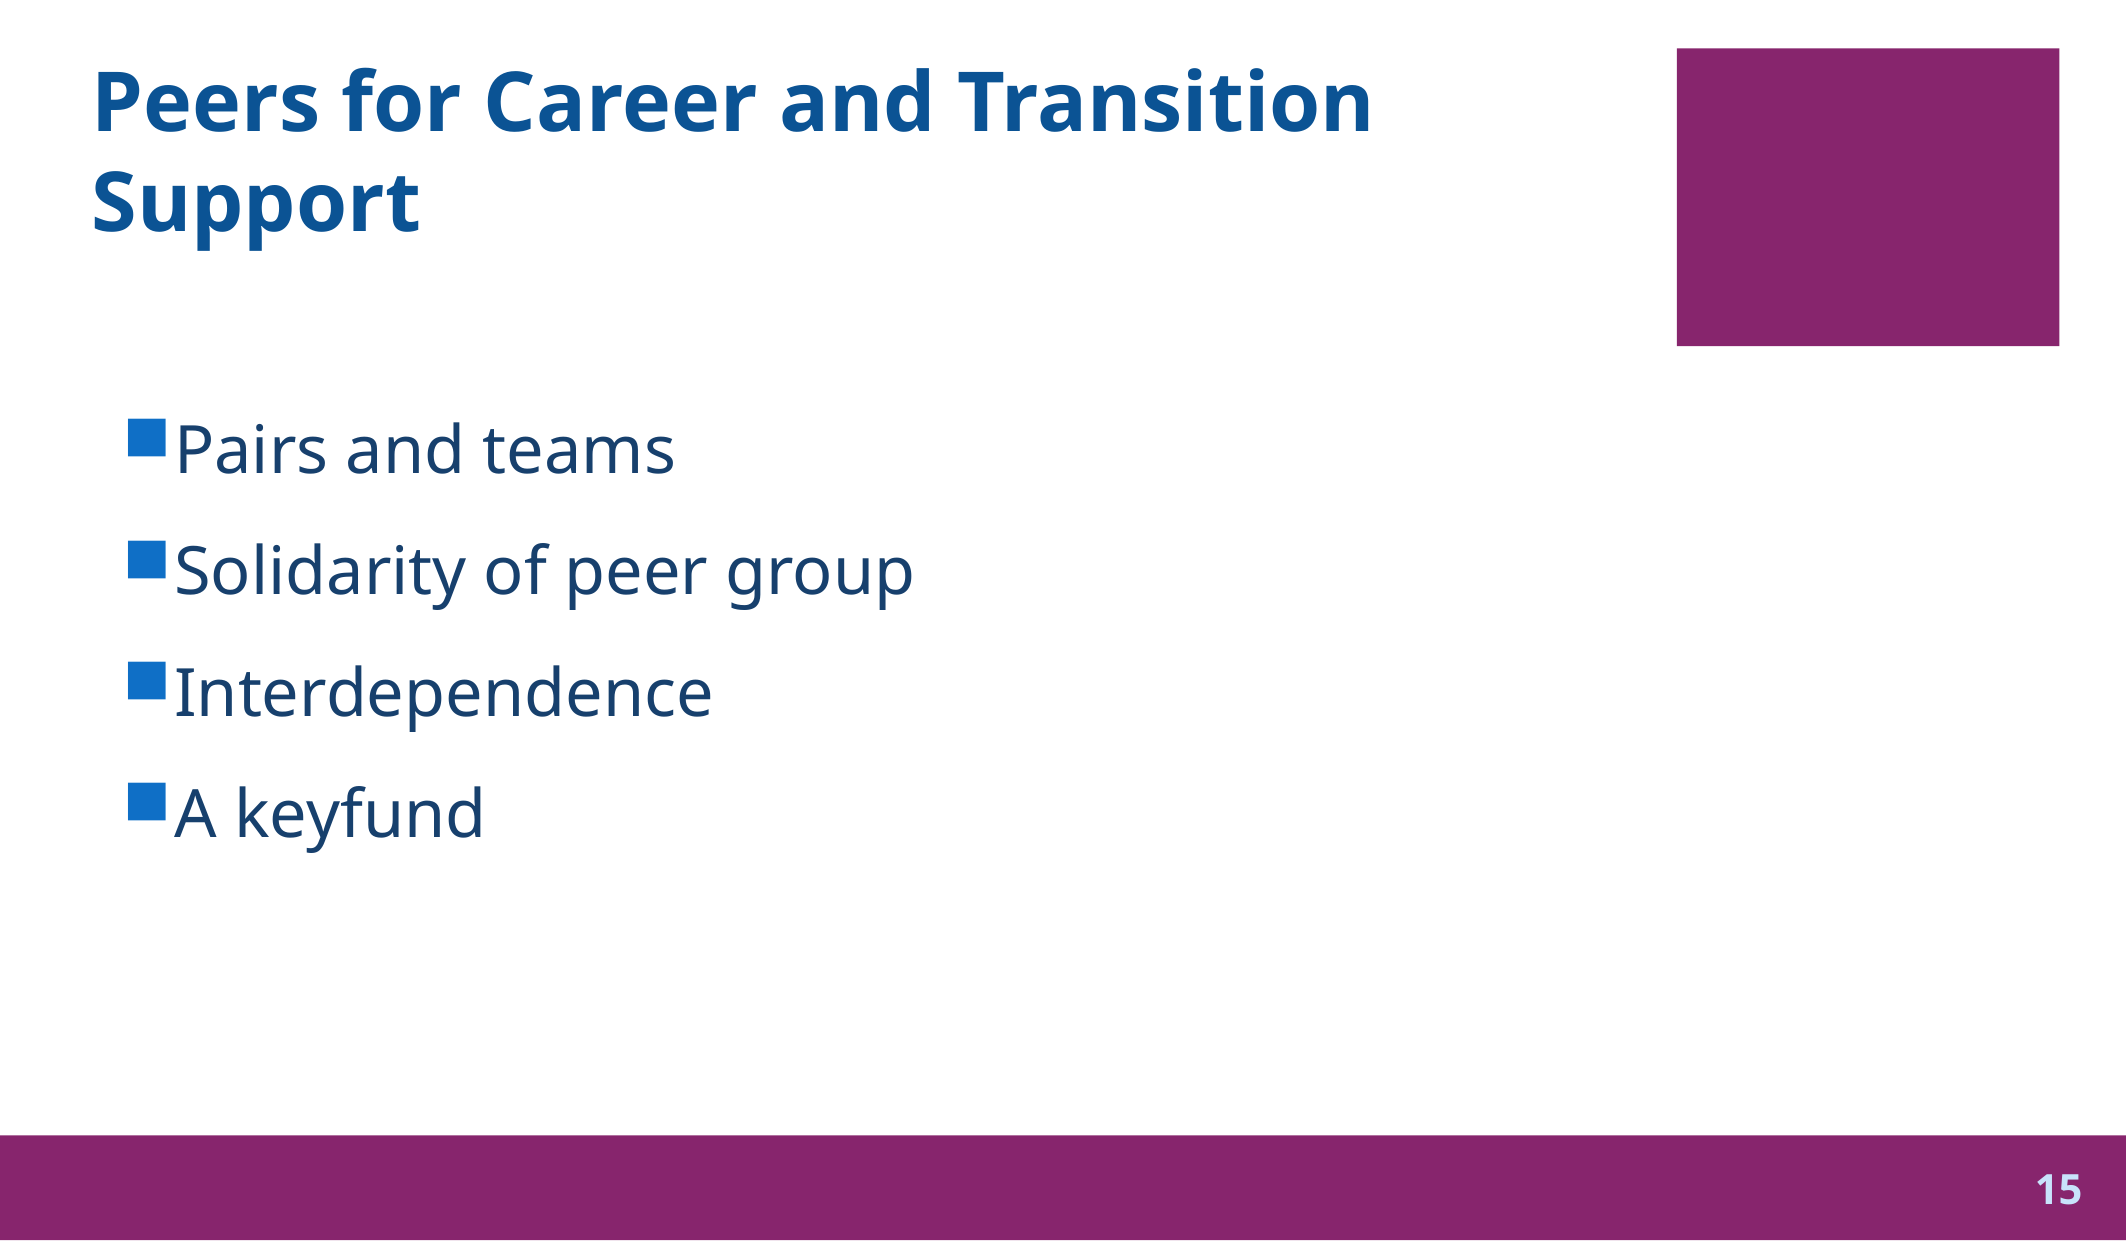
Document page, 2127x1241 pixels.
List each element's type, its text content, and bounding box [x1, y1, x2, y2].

footer [0, 1135, 2126, 1241]
list Pairs and teams Solidarity of peer group Interdependence A keyfund [106, 399, 1620, 1108]
slide_number 15 [1619, 1154, 2098, 1221]
title Peers for Career and Transition Support [76, 48, 1591, 256]
